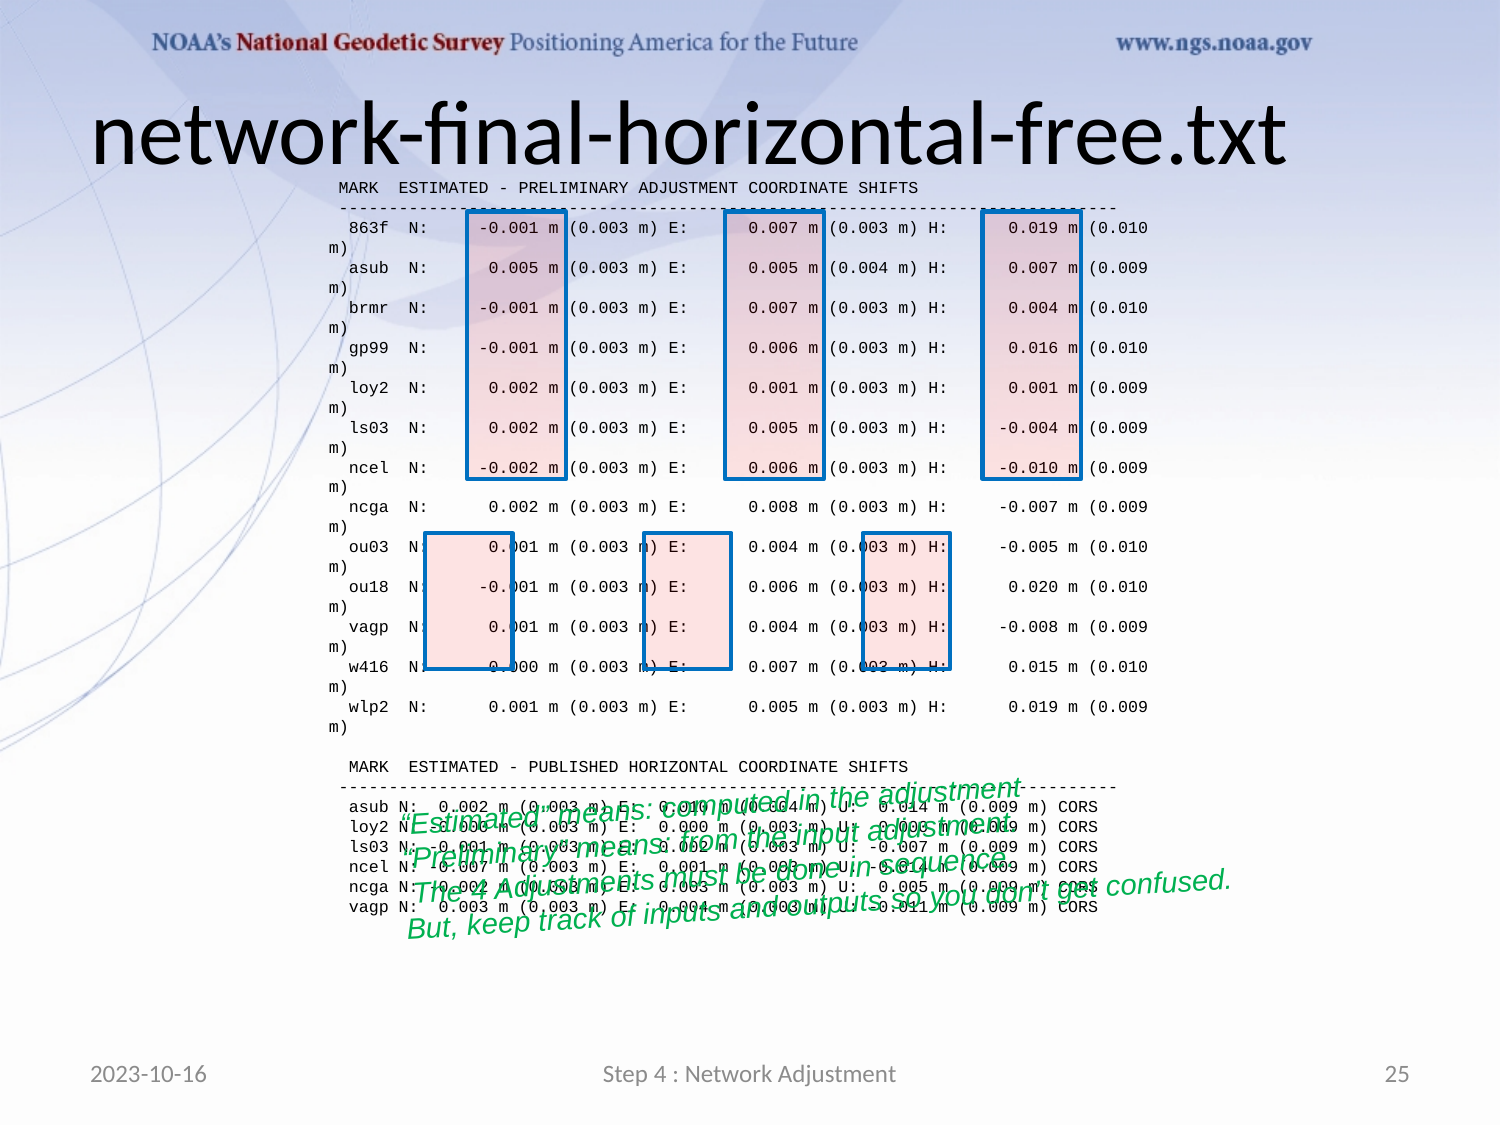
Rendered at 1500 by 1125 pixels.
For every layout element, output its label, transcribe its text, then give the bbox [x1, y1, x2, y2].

text_box [465, 209, 568, 481]
text_box [723, 209, 826, 481]
text_box [980, 209, 1083, 481]
title network-final-horizontal-free.txt [74, 74, 1426, 181]
text_box [642, 531, 733, 671]
text_box MARK ESTIMATED - PRELIMINARY ADJUSTMENT COORDINATE SHIFTS ------------------------------------------------------------------------------ 863f N: -0.001 m (0.003 m) E: 0.007 m (0.003 m) H: 0.019 m (0.010 m) asub N: 0.005 m (0.003 m) E: 0.005 m (0.004 m) H: 0.007 m (0.009 m) brmr N: -0.001 m (0.003 m) E: 0.007 m (0.003 m) H: 0.004 m (0.010 m) gp99 N: -0.001 m (0.003 m) E: 0.006 m (0.003 m) H: 0.016 m (0.010 m) loy2 N: 0.002 m (0.003 m) E: 0.001 m (0.003 m) H: 0.001 m (0.009 m) ls03 N: 0.002 m (0.003 m) E: 0.005 m (0.003 m) H: -0.004 m (0.009 m) ncel N: -0.002 m (0.003 m) E: 0.006 m (0.003 m) H: -0.010 m (0.009 m) ncga N: 0.002 m (0.003 m) E: 0.008 m (0.003 m) H: -0.007 m (0.009 m) ou03 N: 0.001 m (0.003 m) E: 0.004 m (0.003 m) H: -0.005 m (0.010 m) ou18 N: -0.001 m (0.003 m) E: 0.006 m (0.003 m) H: 0.020 m (0.010 m) vagp N: 0.001 m (0.003 m) E: 0.004 m (0.003 m) H: -0.008 m (0.009 m) w416 N: 0.000 m (0.003 m) E: 0.007 m (0.003 m) H: 0.015 m (0.010 m) wlp2 N: 0.001 m (0.003 m) E: 0.005 m (0.003 m) H: 0.019 m (0.009 m) MARK ESTIMATED - PUBLISHED HORIZONTAL COORDINATE SHIFTS ------------------------------------------------------------------------------ asub N: 0.002 m (0.003 m) E: 0.010 m (0.004 m) U: 0.014 m (0.009 m) CORS loy2 N: -0.000 m (0.003 m) E: 0.000 m (0.003 m) U: 0.000 m (0.009 m) CORS ls03 N: -0.001 m (0.003 m) E: 0.002 m (0.003 m) U: -0.007 m (0.009 m) CORS ncel N: -0.007 m (0.003 m) E: 0.001 m (0.003 m) U: -0.014 m (0.009 m) CORS ncga N: -0.002 m (0.003 m) E: 0.003 m (0.003 m) U: 0.005 m (0.009 m) CORS vagp N: 0.003 m (0.003 m) E: 0.004 m (0.003 m) U: -0.011 m (0.009 m) CORS [313, 169, 1186, 923]
footer Step 4 : Network Adjustment [512, 1042, 988, 1103]
slide_number 25 [1074, 1042, 1425, 1103]
text_box [861, 531, 952, 671]
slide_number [75, 1042, 425, 1103]
picture [0, 0, 1500, 1125]
text_box [423, 531, 515, 671]
text_box “Estimated” means: computed in the adjustment “Preliminary” means: from the input adjustment. The 4 Adjustments must be done in sequence. But, keep track of inputs and outputs so you don’t get confused. [383, 744, 1264, 954]
